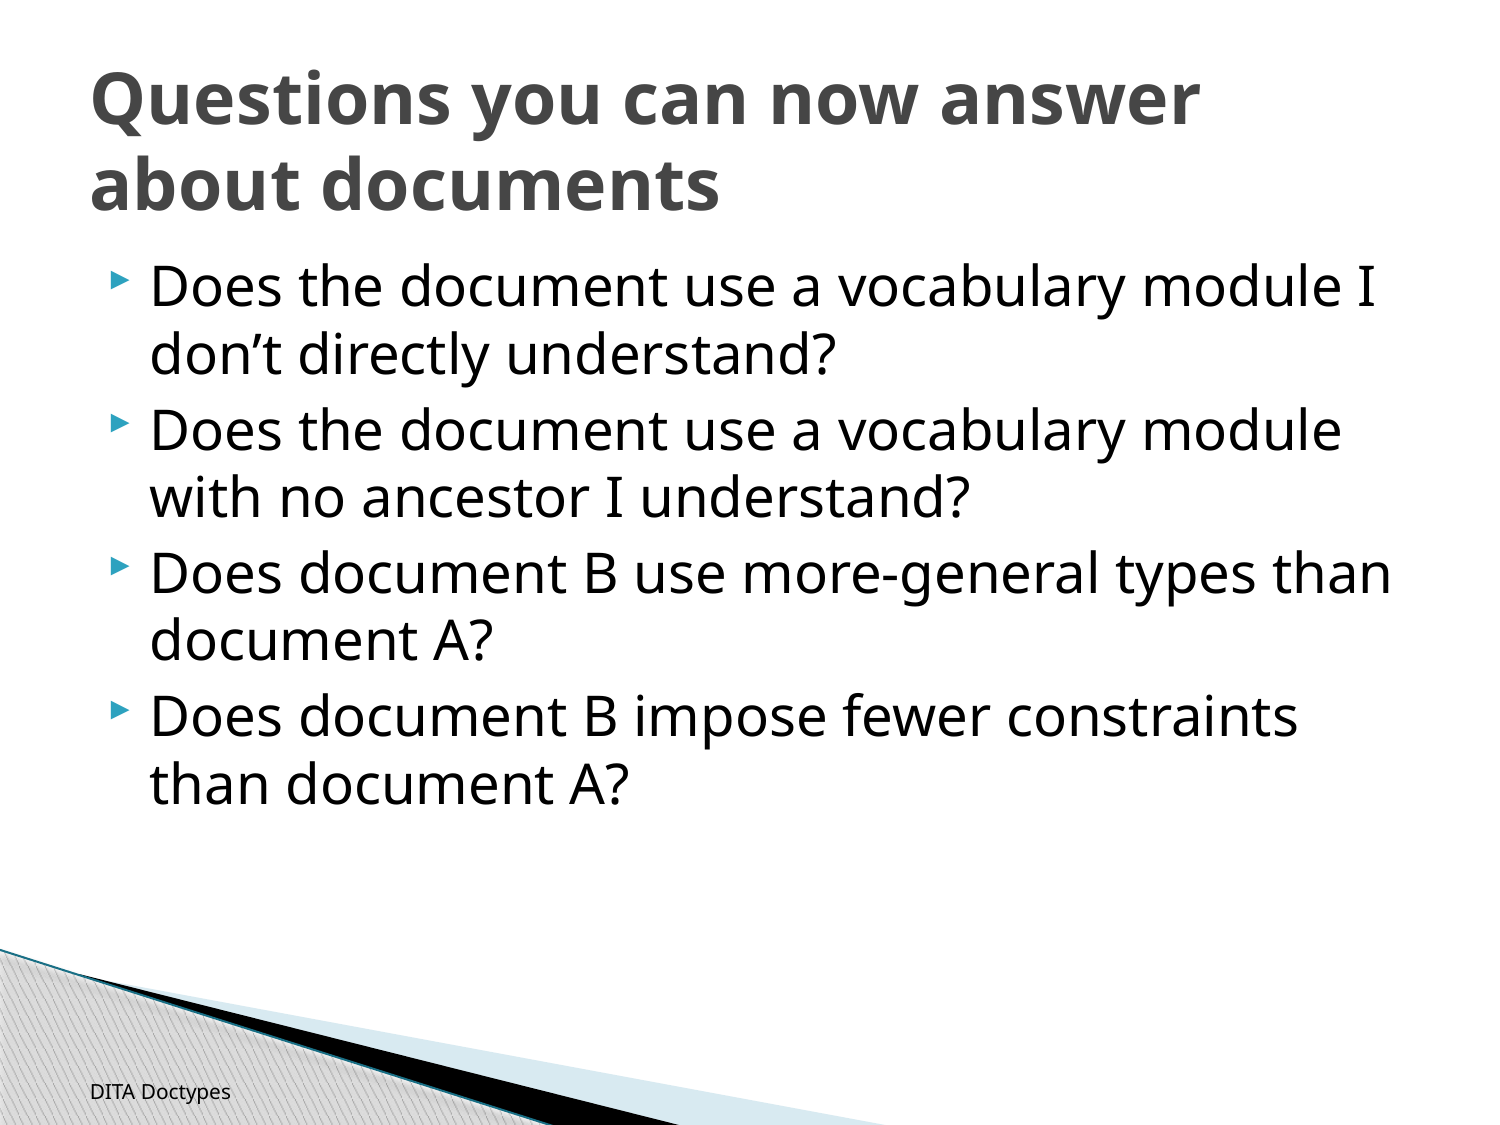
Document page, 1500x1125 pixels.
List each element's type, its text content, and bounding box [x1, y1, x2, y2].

title Questions you can now answer about documents [75, 45, 1425, 233]
list Does the document use a vocabulary module I don’t directly understand? Does the document use a vocabulary module with no ancestor I understand? Does document B use more-general types than document A? Does document B impose fewer constraints than document A? [75, 243, 1425, 986]
